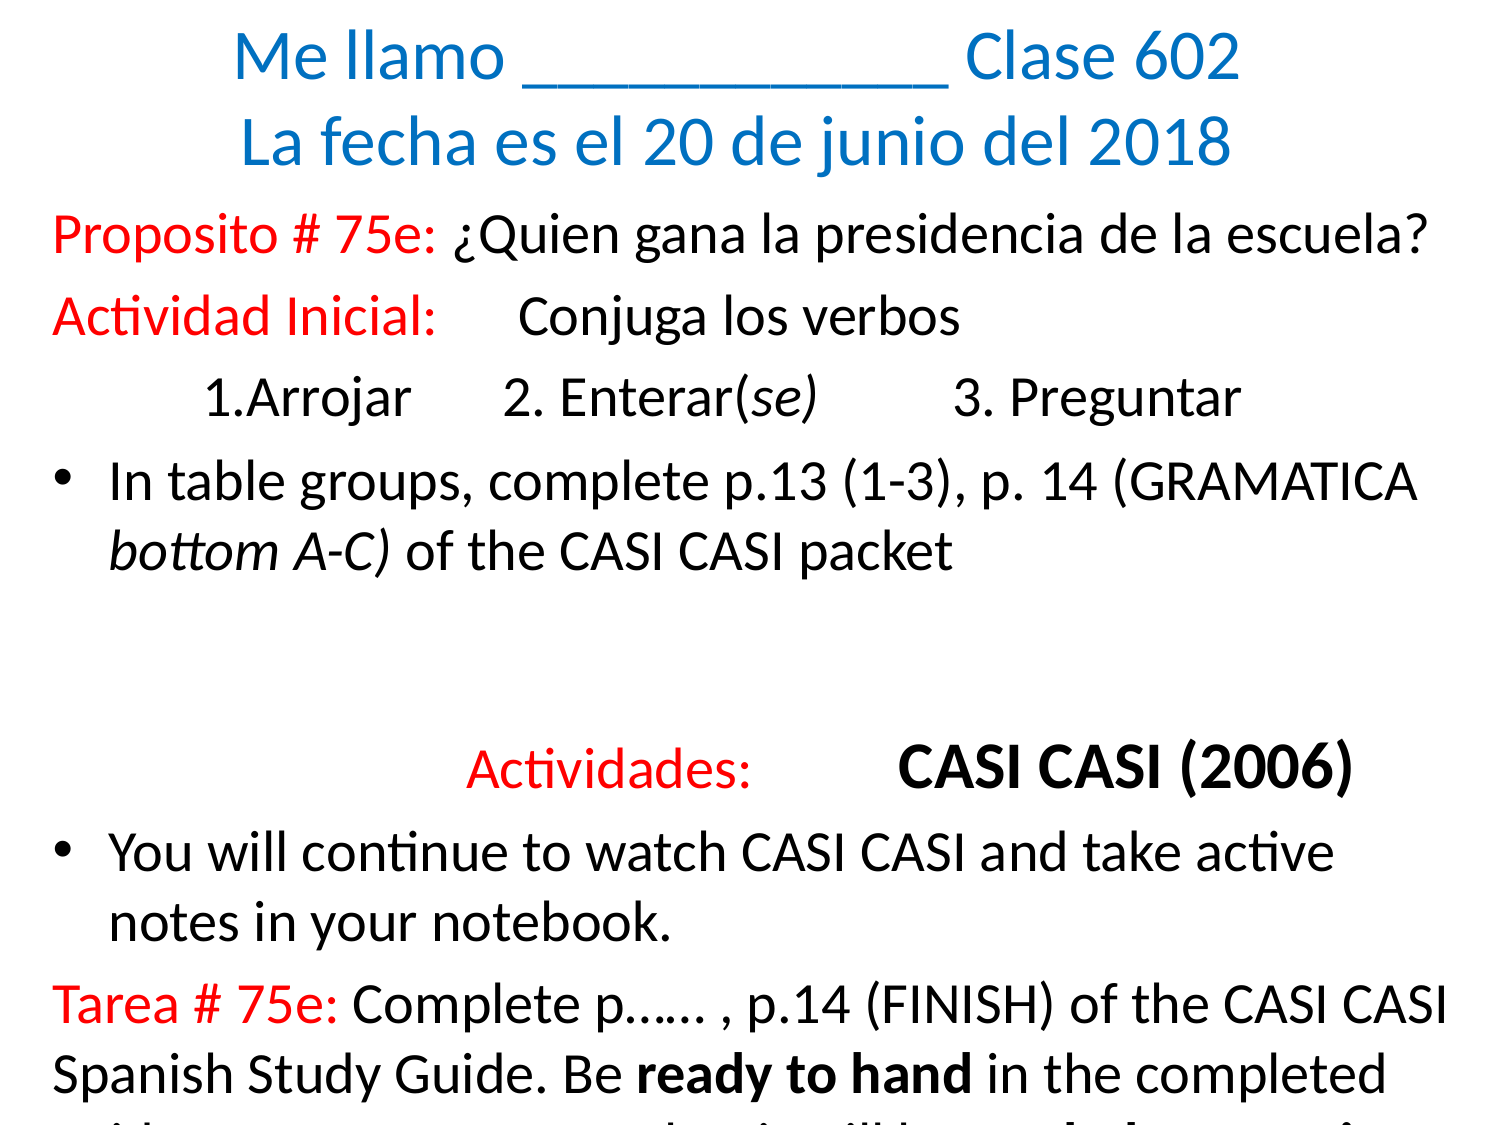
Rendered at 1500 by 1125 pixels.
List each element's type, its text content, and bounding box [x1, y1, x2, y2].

list Proposito # 75e: ¿Quien gana la presidencia de la escuela? Actividad Inicial: Conjuga los verbos 1.Arrojar 2. Enterar(se) 3. Preguntar In table groups, complete p.13 (1-3), p. 14 (GRAMATICA bottom A-C) of the CASI CASI packet Actividades: CASI CASI (2006) You will continue to watch CASI CASI and take active notes in your notebook. Tarea # 75e: Complete p…… , p.14 (FINISH) of the CASI CASI Spanish Study Guide. Be ready to hand in the completed guide tomorrow. Remember it will be graded as a project [37, 187, 1475, 950]
title Me llamo ____________ Clase 602 La fecha es el 20 de junio del 2018 [62, 0, 1413, 187]
